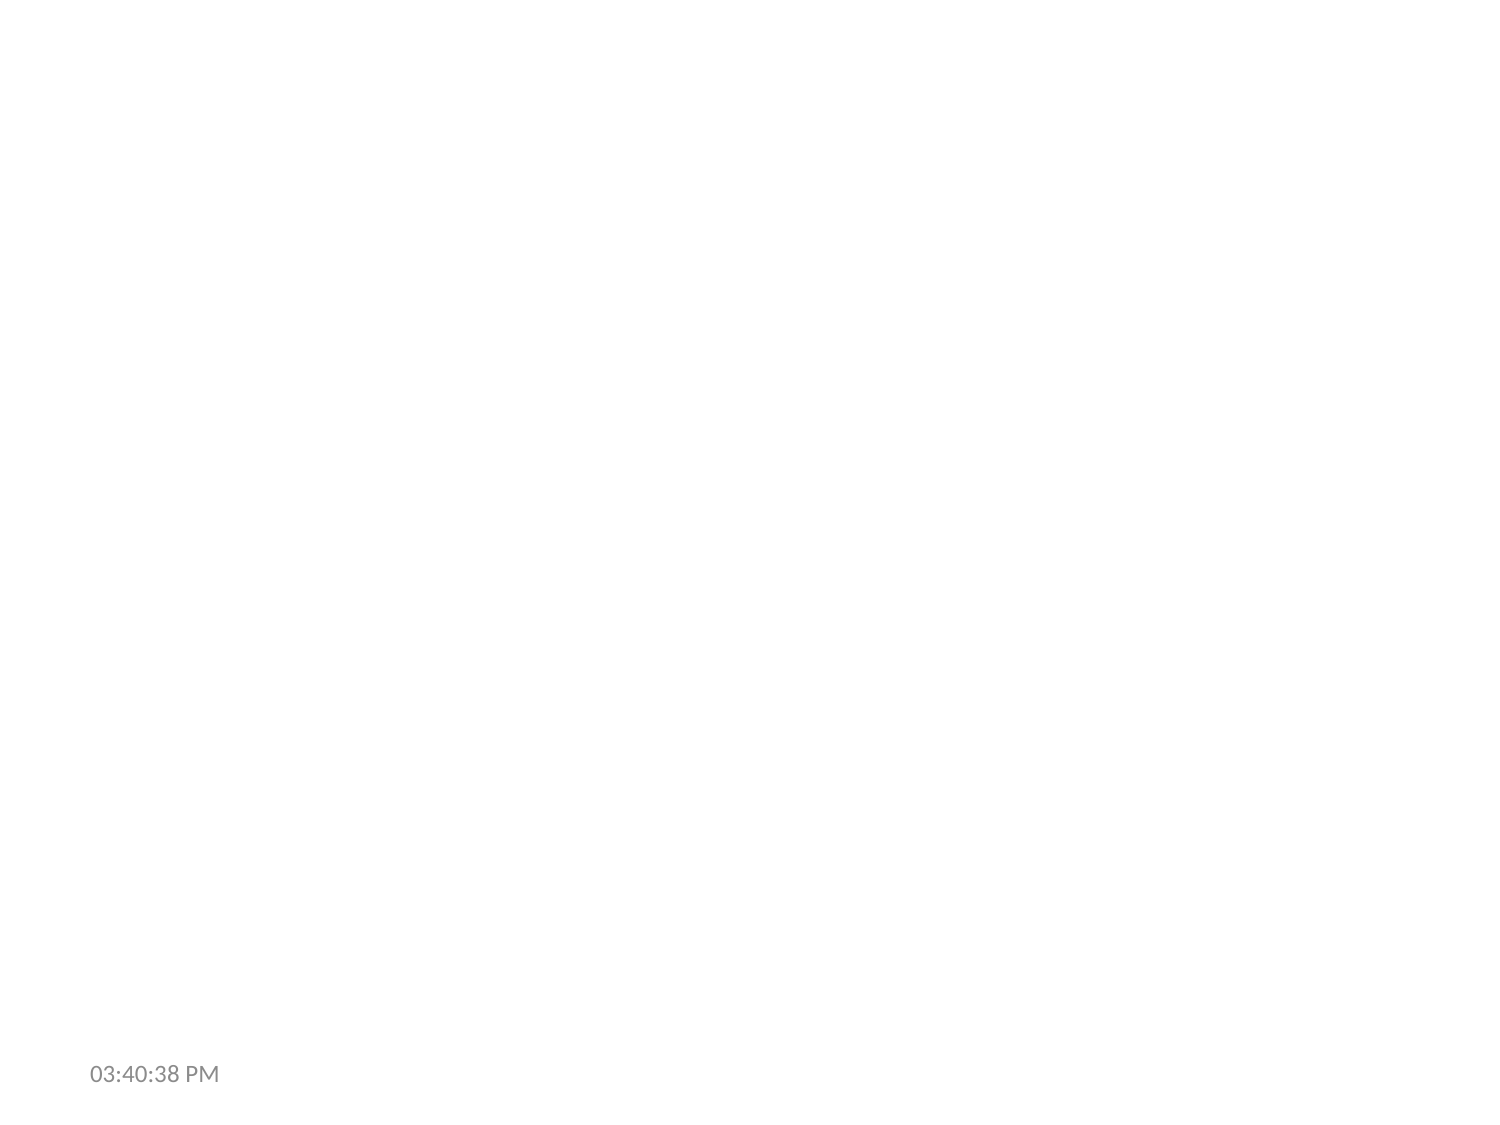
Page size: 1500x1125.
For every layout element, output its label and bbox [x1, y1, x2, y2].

slide_number [75, 1042, 425, 1103]
